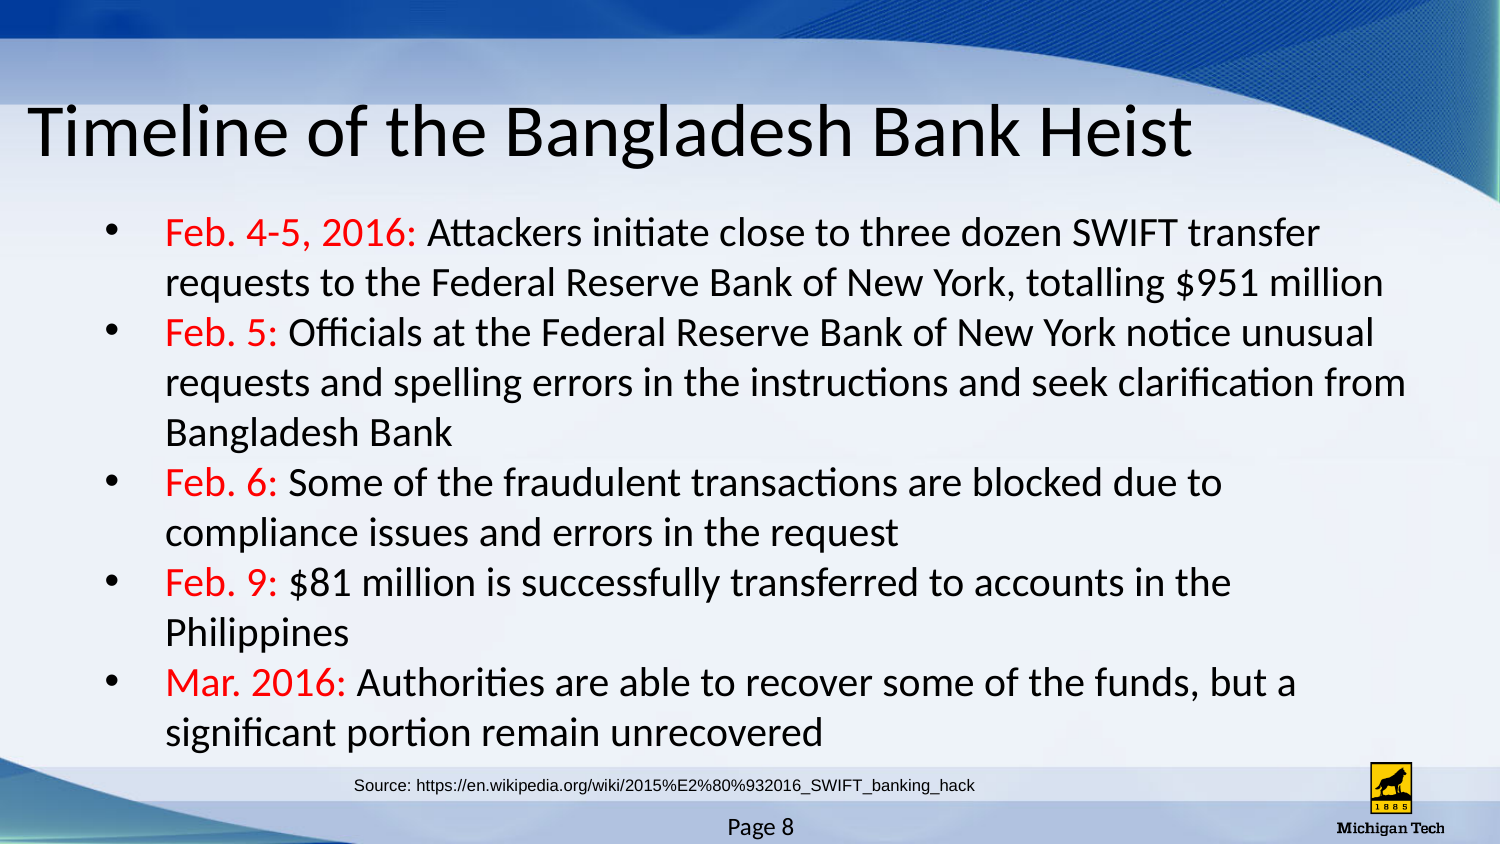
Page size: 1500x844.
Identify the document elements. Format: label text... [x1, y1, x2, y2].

title Timeline of the Bangladesh Bank Heist [12, 56, 1263, 197]
text_box Source: https://en.wikipedia.org/wiki/2015%E2%80%932016_SWIFT_banking_hack [339, 767, 1199, 802]
list Feb. 4-5, 2016: Attackers initiate close to three dozen SWIFT transfer requests to the Federal Reserve Bank of New York, totalling $951 million Feb. 5: Officials at the Federal Reserve Bank of New York notice unusual requests and spelling errors in the instructions and seek clarification from Bangladesh Bank Feb. 6: Some of the fraudulent transactions are blocked due to compliance issues and errors in the request Feb. 9: $81 million is successfully transferred to accounts in the Philippines Mar. 2016: Authorities are able to recover some of the funds, but a significant portion remain unrecovered [75, 196, 1425, 844]
picture [0, 0, 1500, 844]
